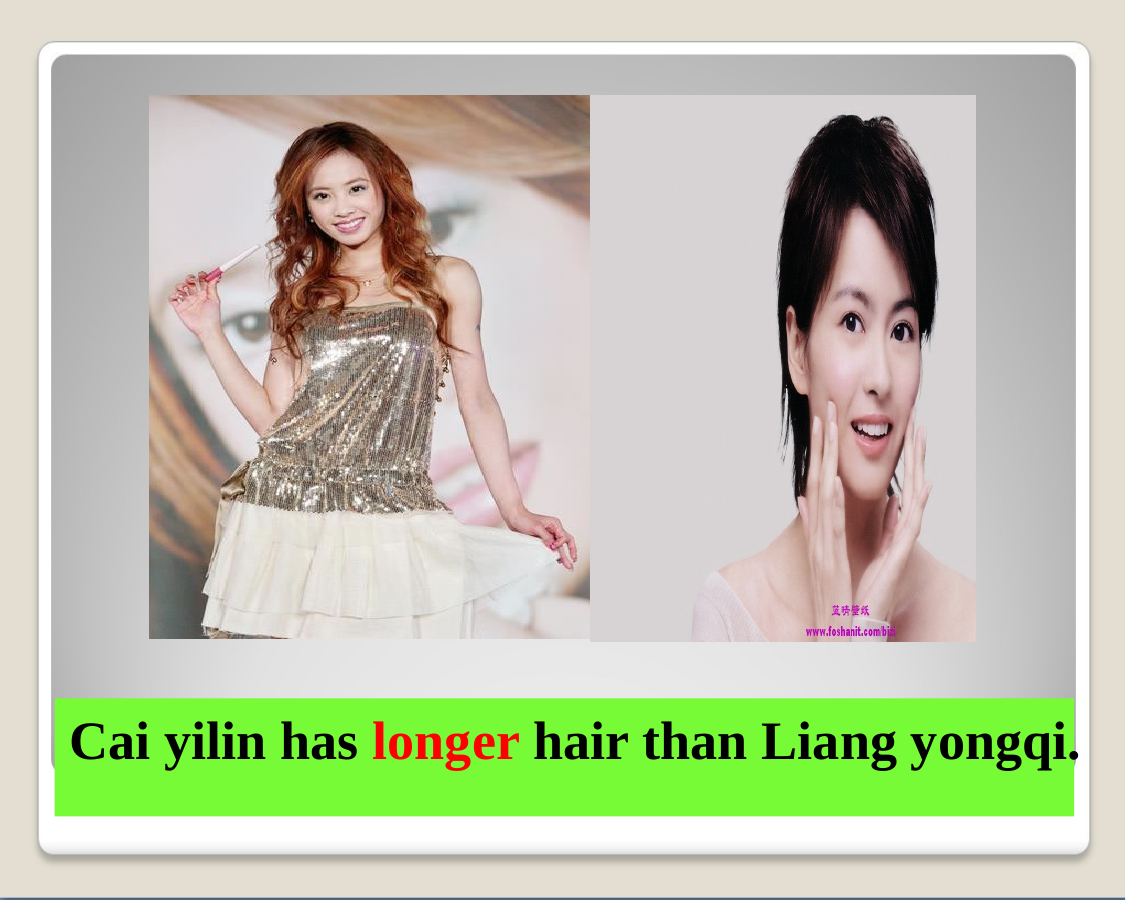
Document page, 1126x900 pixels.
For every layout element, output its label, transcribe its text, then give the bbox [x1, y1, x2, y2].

text_box Cai yilin has longer hair than Liang yongqi. [54, 698, 1075, 817]
picture [0, 0, 1126, 900]
